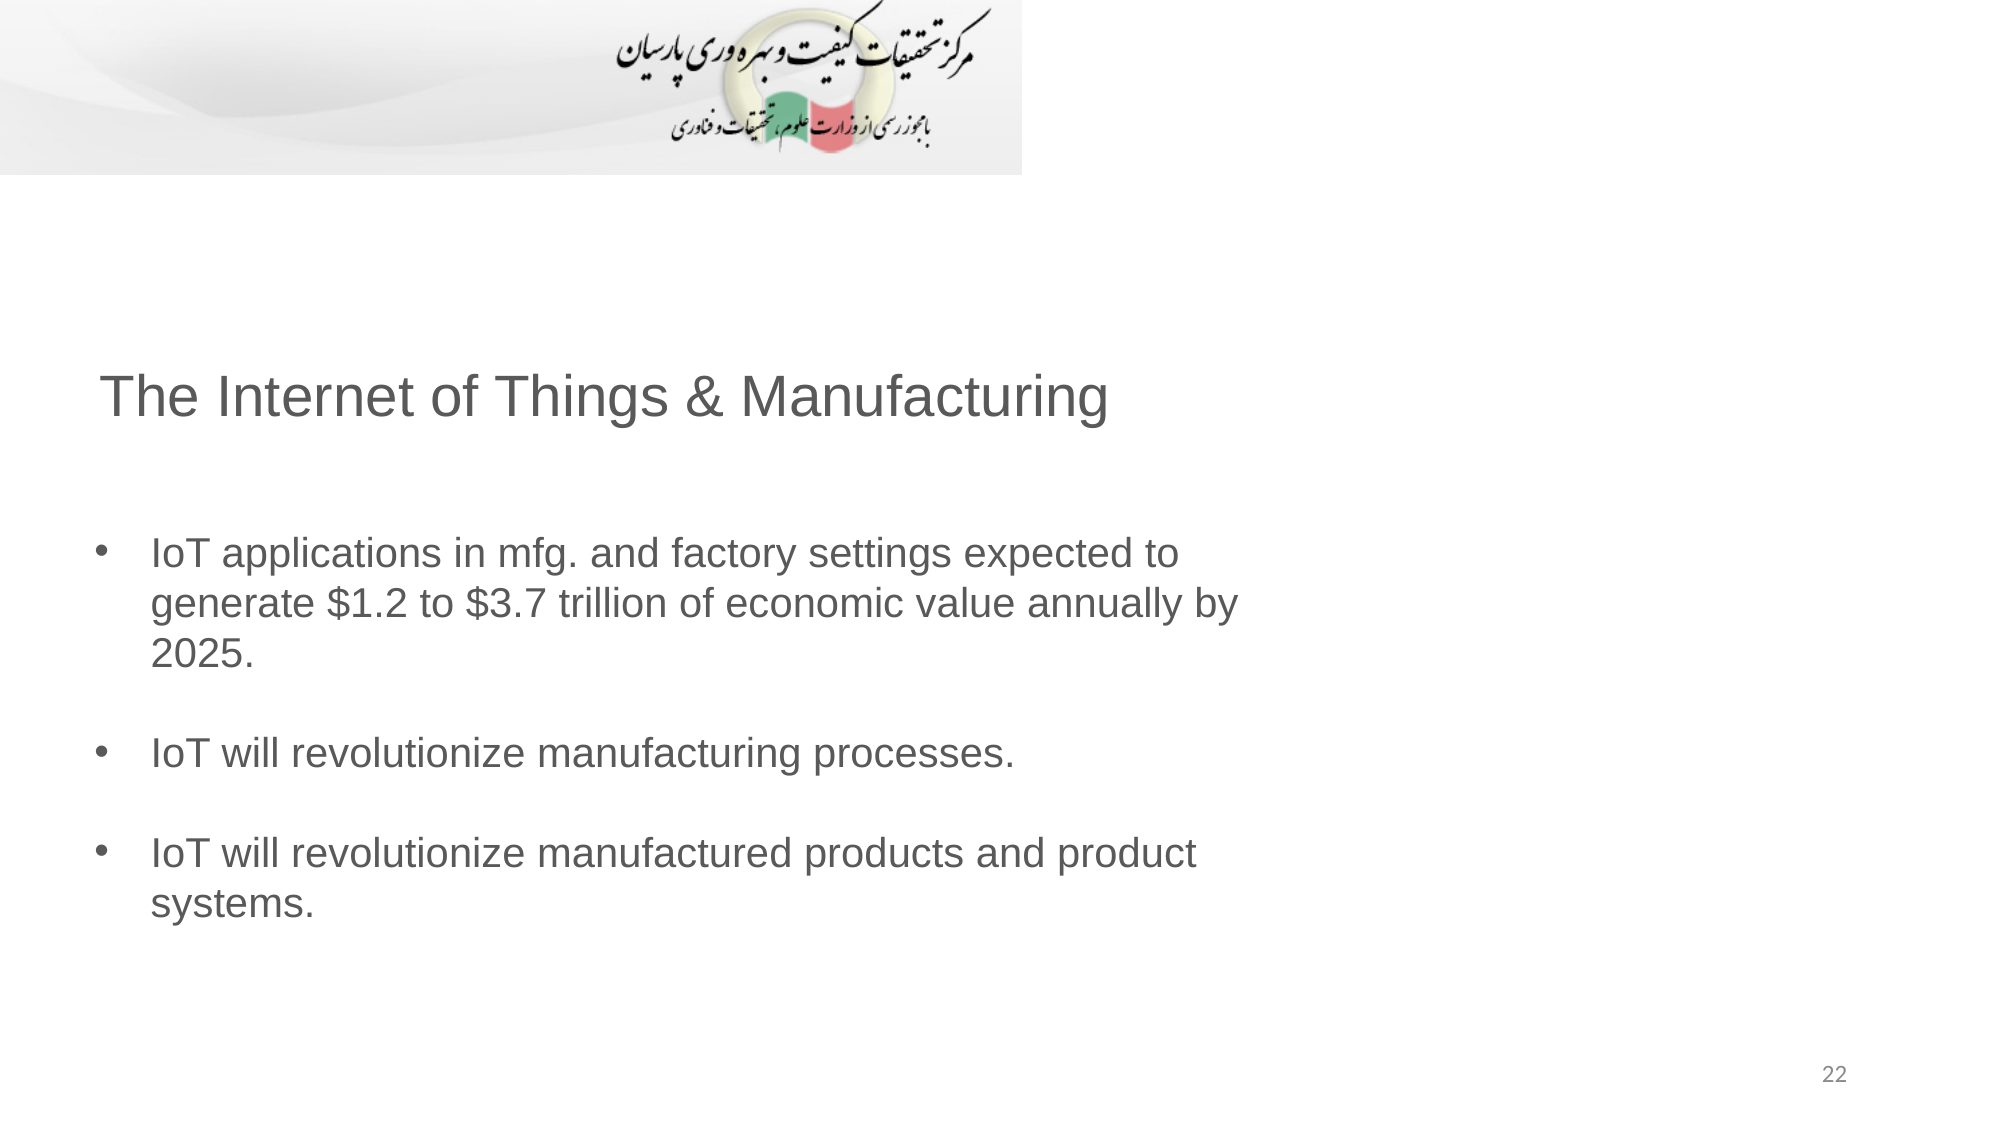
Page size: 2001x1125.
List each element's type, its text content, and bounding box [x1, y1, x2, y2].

text_box The Internet of Things & Manufacturing [85, 351, 1127, 436]
picture [0, 0, 1022, 175]
slide_number 22 [1412, 1042, 1863, 1103]
text_box IoT applications in mfg. and factory settings expected to generate $1.2 to $3.7 trillion of economic value annually by 2025. IoT will revolutionize manufacturing processes. IoT will revolutionize manufactured products and product systems. [79, 492, 1344, 934]
